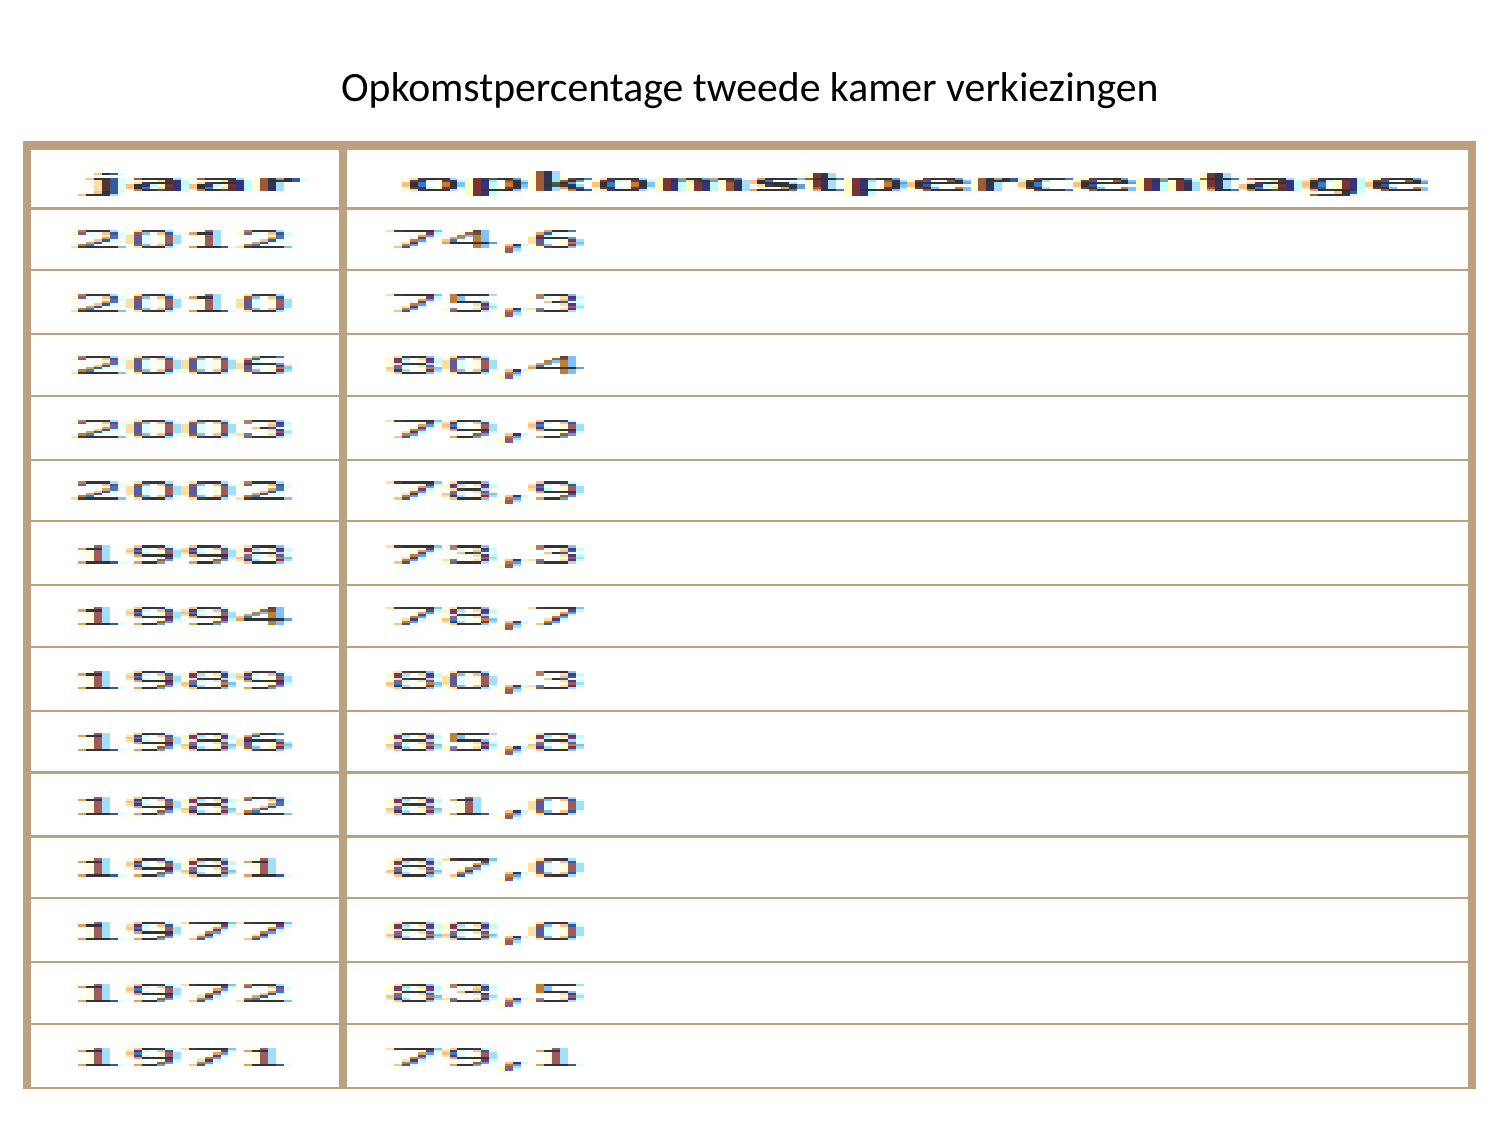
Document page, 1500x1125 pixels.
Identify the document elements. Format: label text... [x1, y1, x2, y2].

title Opkomstpercentage tweede kamer verkiezingen [75, 45, 1425, 126]
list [0, 136, 1500, 1095]
